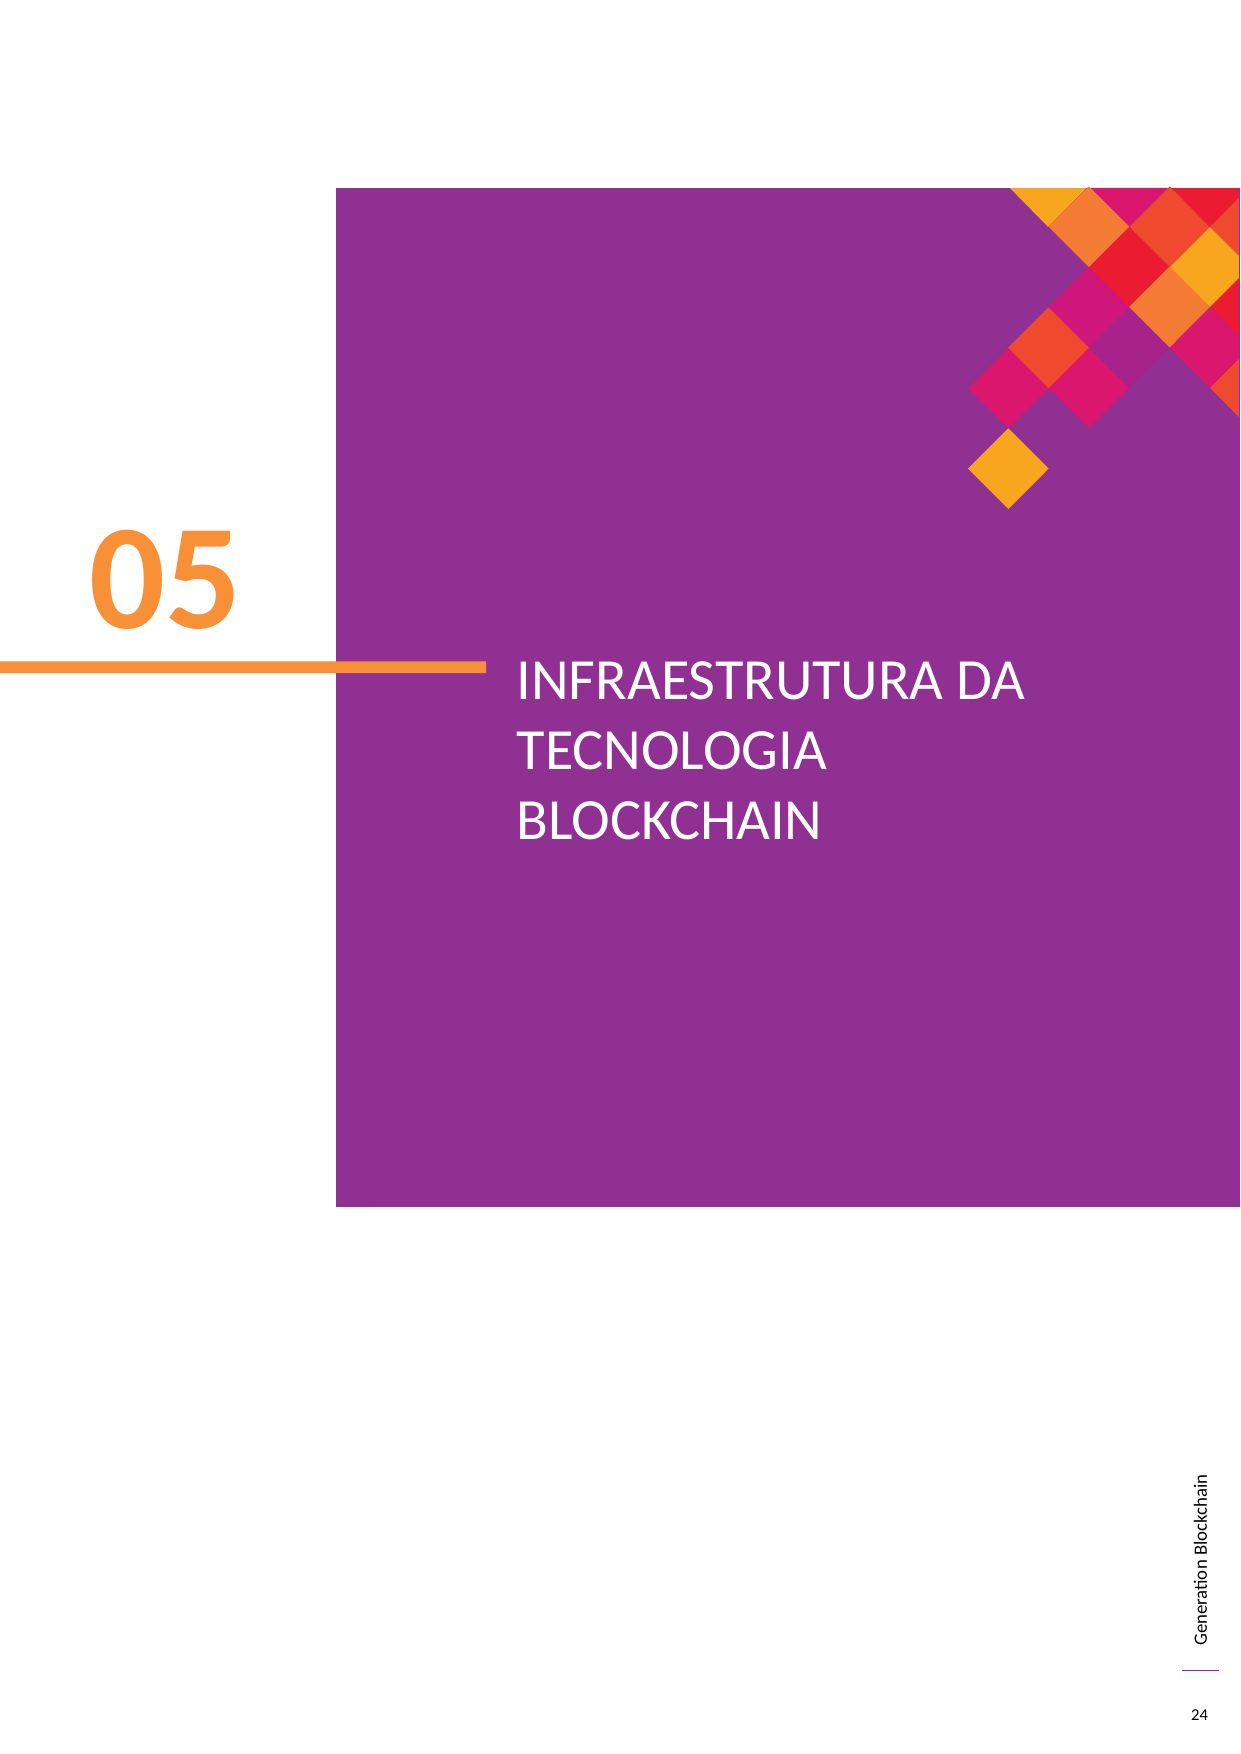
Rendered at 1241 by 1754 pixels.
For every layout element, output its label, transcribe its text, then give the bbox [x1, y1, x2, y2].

slide_number 24 [1170, 1692, 1229, 1736]
list 05 [74, 471, 375, 727]
list INFRAESTRUTURA DA TECNOLOGIA BLOCKCHAIN [501, 634, 1074, 813]
